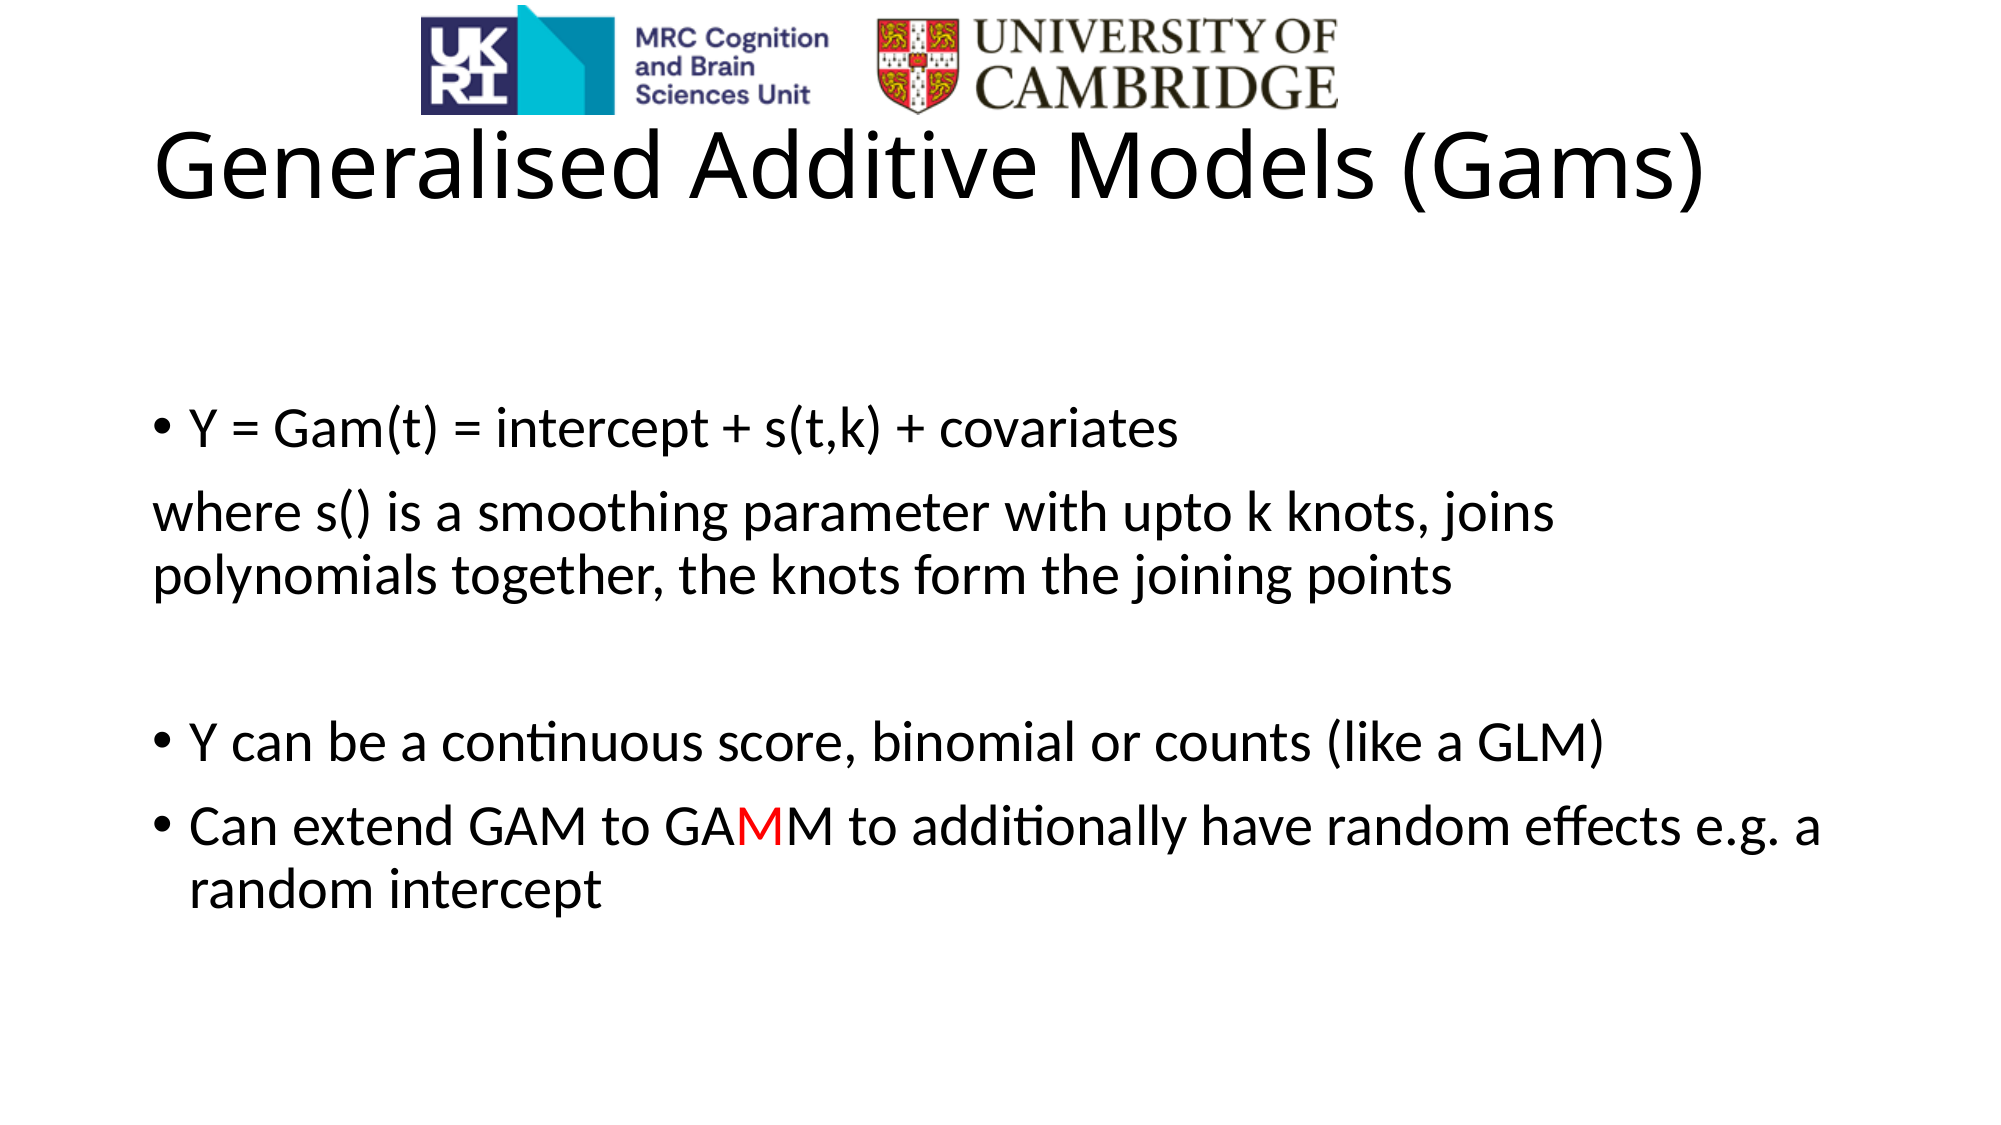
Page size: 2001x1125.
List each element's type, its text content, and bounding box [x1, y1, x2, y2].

title Generalised Additive Models (Gams) [137, 59, 1863, 278]
picture [421, 5, 1338, 59]
list Y = Gam(t) = intercept + s(t,k) + covariates where s() is a smoothing parameter with upto k knots, joins polynomials together, the knots form the joining points Y can be a continuous score, binomial or counts (like a GLM) Can extend GAM to GAMM to additionally have random effects e.g. a random intercept [137, 299, 1863, 1014]
